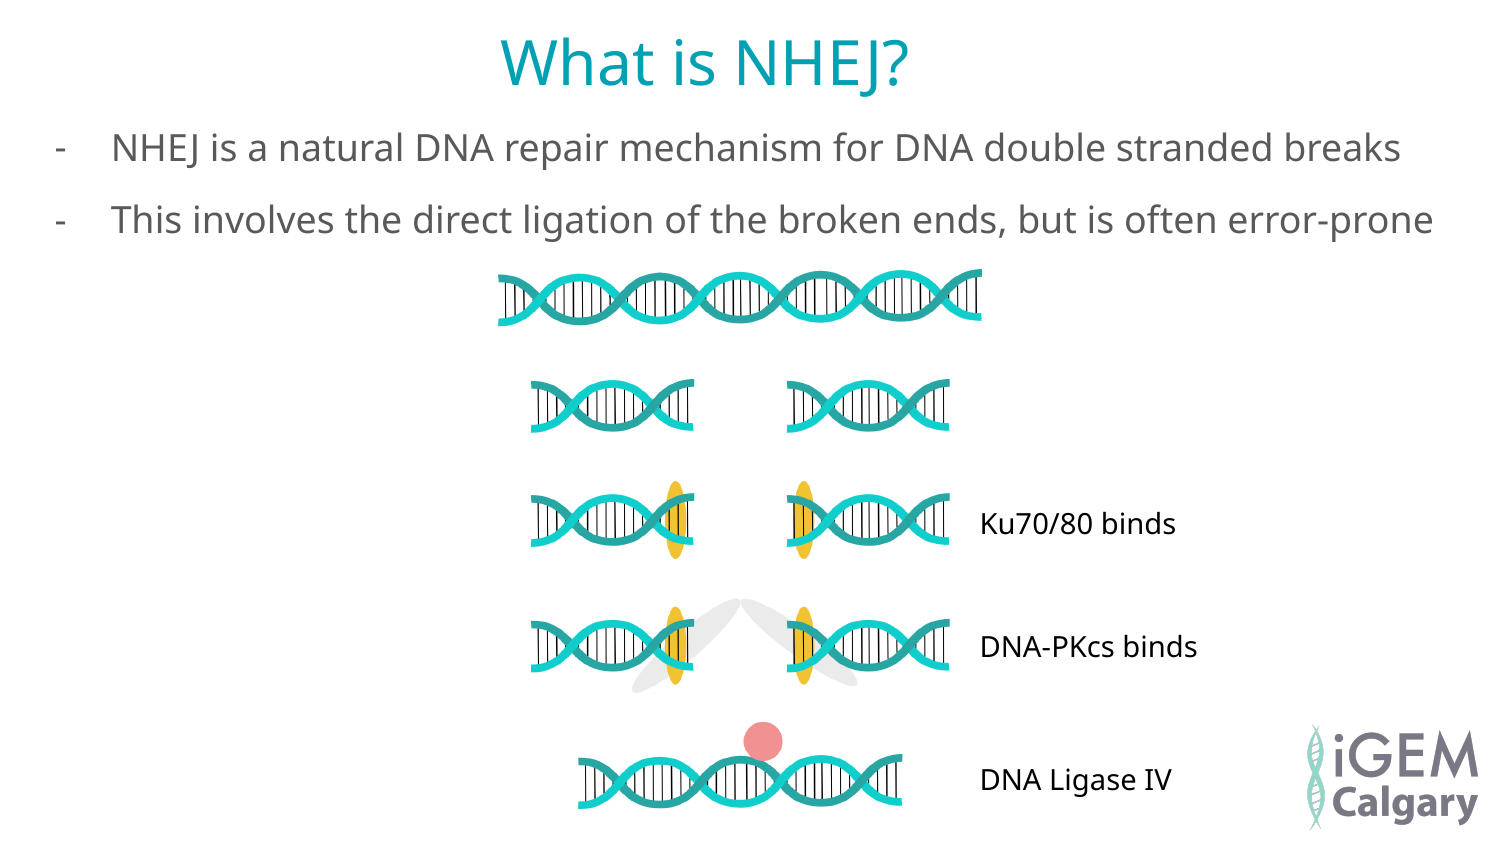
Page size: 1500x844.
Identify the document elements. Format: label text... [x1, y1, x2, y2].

text_box T7 Binary Vector System [1304, 717, 1488, 833]
list NHEJ is a natural DNA repair mechanism for DNA double stranded breaks This involves the direct ligation of the broken ends, but is often error-prone [20, 101, 1460, 250]
text_box What is NHEJ? [0, 7, 1338, 102]
text_box Ku70/80 binds [986, 490, 1281, 546]
picture [498, 269, 982, 810]
text_box DNA-PKcs binds [986, 612, 1281, 669]
text_box DNA Ligase IV [986, 746, 1281, 802]
